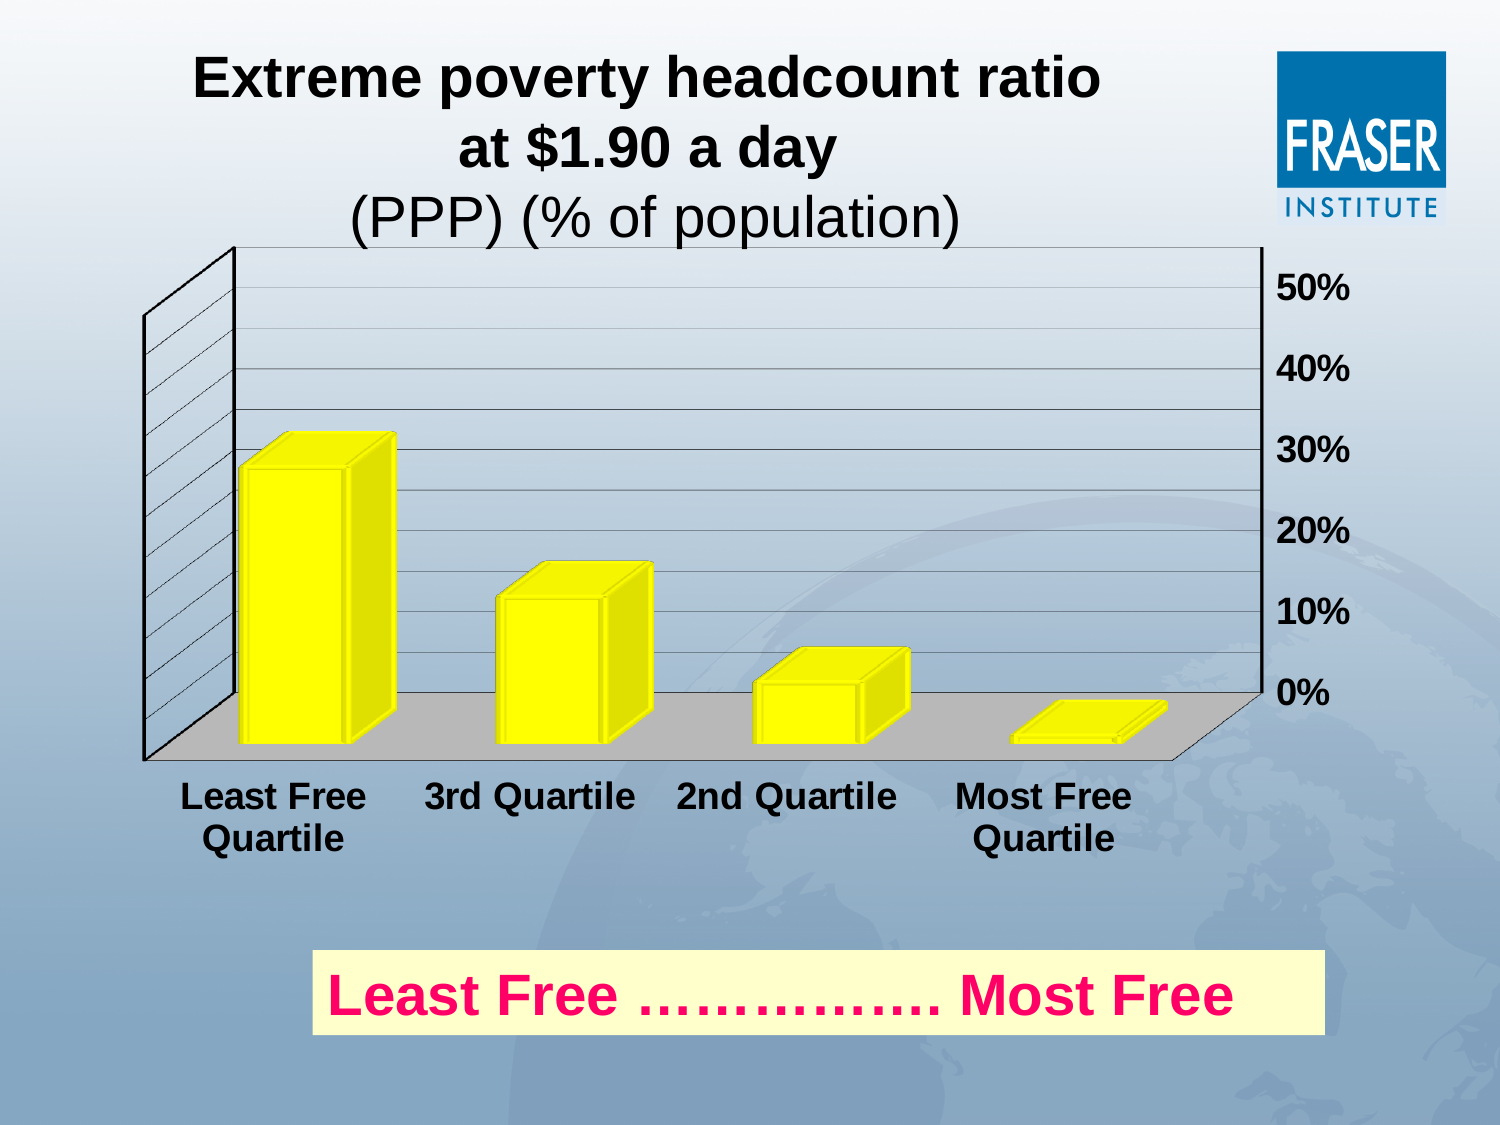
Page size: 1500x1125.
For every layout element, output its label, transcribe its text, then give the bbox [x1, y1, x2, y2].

picture [1391, 120, 1410, 170]
picture [1313, 120, 1366, 170]
picture [1366, 119, 1387, 171]
picture [0, 0, 1500, 1125]
text_box Least Free ……………. Most Free [312, 950, 1325, 1036]
picture [1417, 120, 1439, 170]
title Extreme poverty headcount ratio at $1.90 a day (PPP) (% of population) [0, 0, 1313, 215]
chart [0, 216, 1451, 888]
